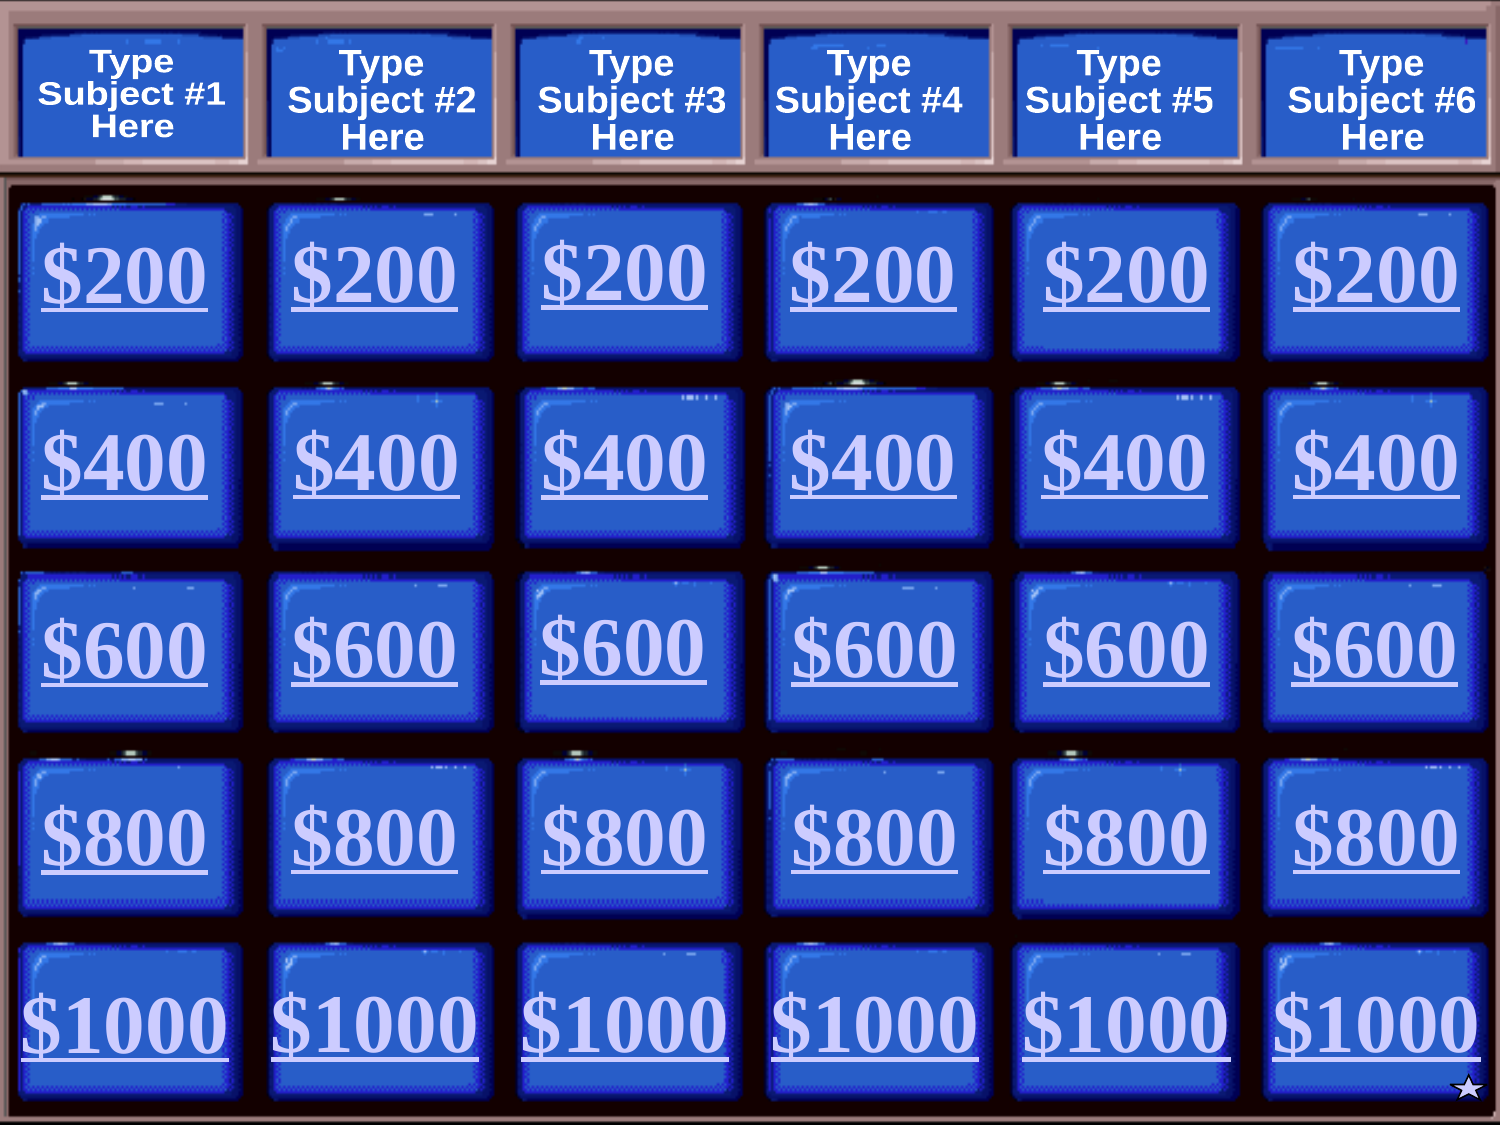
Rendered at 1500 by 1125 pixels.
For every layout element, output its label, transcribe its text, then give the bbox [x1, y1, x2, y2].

text_box $800 [26, 774, 224, 890]
text_box $200 [1028, 212, 1225, 327]
text_box $800 [526, 774, 724, 890]
text_box $400 [278, 399, 475, 515]
text_box $600 [1276, 587, 1474, 702]
text_box $1000 [505, 962, 745, 1077]
text_box $1000 [1257, 962, 1496, 1077]
text_box $1000 [1007, 962, 1246, 1077]
text_box $600 [276, 587, 474, 702]
text_box $200 [276, 212, 474, 327]
text_box $200 [26, 212, 224, 328]
text_box $800 [276, 774, 474, 890]
text_box $1000 [255, 962, 495, 1077]
text_box $800 [776, 774, 974, 890]
text_box $200 [526, 209, 724, 325]
text_box $400 [774, 399, 972, 515]
text_box $200 [774, 212, 972, 327]
text_box $1000 [5, 962, 245, 1078]
text_box $400 [1278, 399, 1475, 515]
text_box $200 [1278, 212, 1475, 327]
text_box $600 [525, 584, 722, 700]
text_box $600 [776, 587, 974, 702]
text_box $800 [1278, 774, 1475, 890]
text_box $400 [1026, 399, 1224, 515]
text_box $600 [26, 587, 224, 703]
text_box $800 [1028, 774, 1225, 890]
text_box [1449, 1074, 1488, 1100]
text_box $400 [526, 399, 724, 515]
text_box $400 [26, 399, 224, 515]
text_box $600 [1028, 587, 1225, 702]
text_box $1000 [755, 962, 995, 1077]
picture [0, 0, 1500, 1125]
